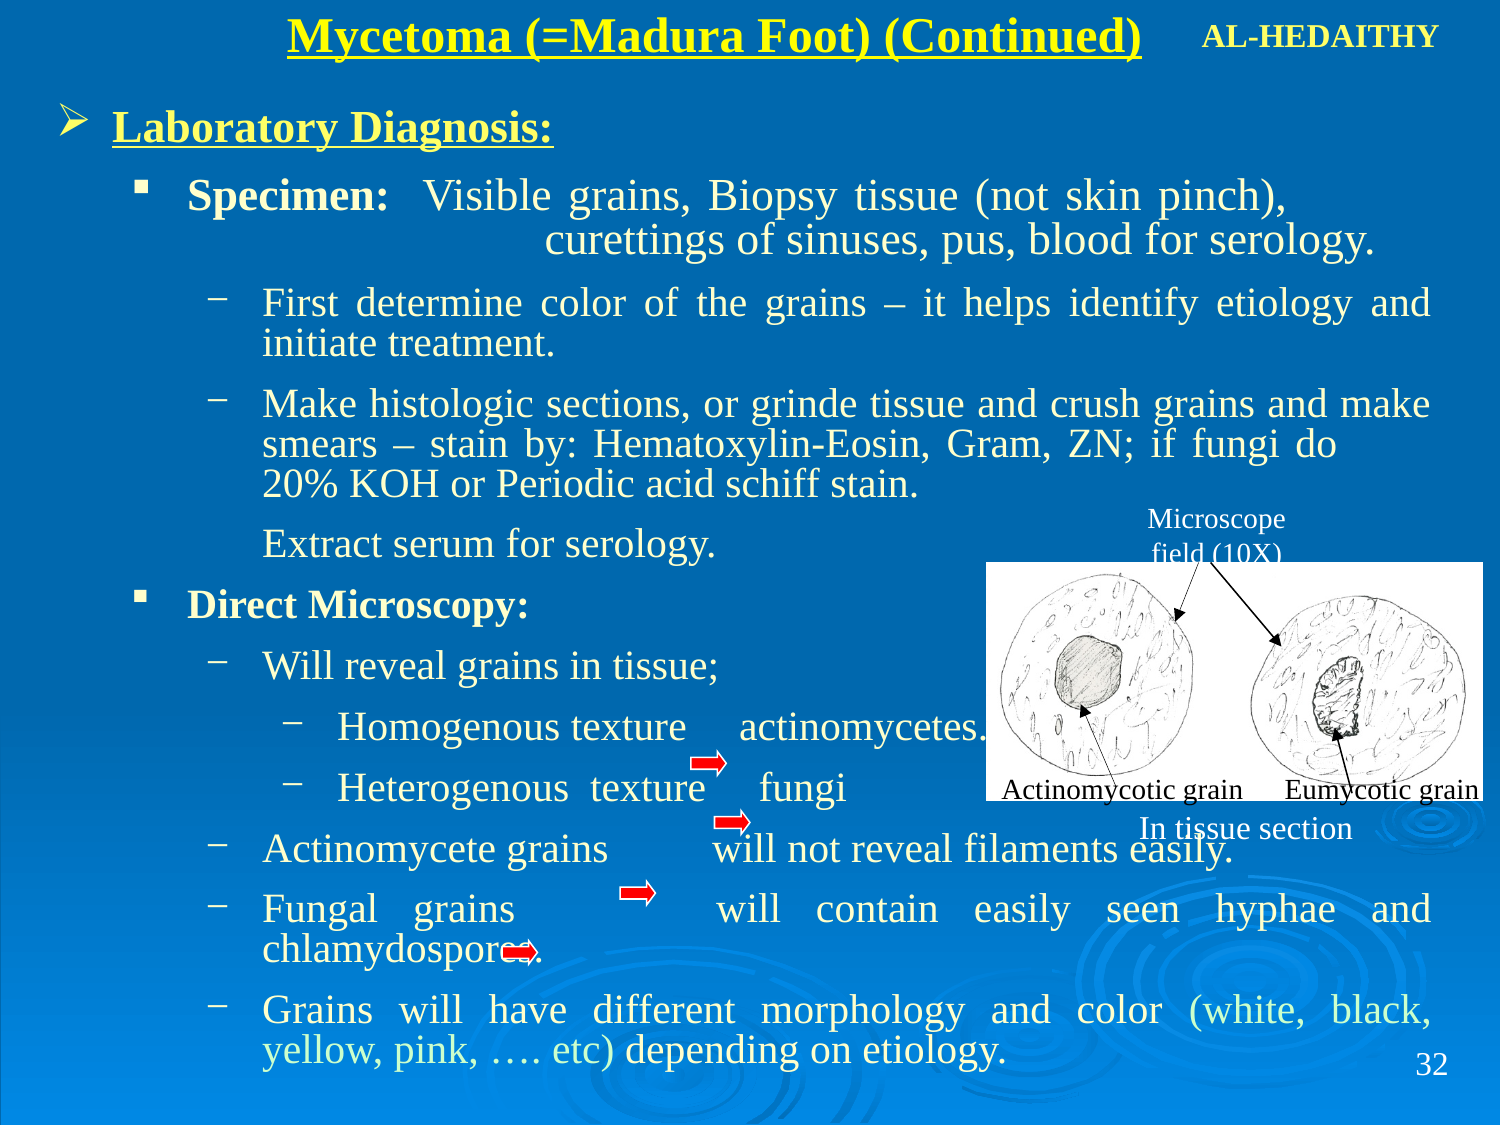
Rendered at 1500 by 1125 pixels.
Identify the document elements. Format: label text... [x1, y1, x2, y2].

text_box [502, 940, 538, 965]
text_box Eumycotic grain [1269, 763, 1500, 813]
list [985, 562, 1483, 801]
text_box Microscope field (10X) [1128, 491, 1306, 560]
text_box Mycetoma (=Madura Foot) (Continued) [253, 0, 1176, 71]
text_box 32 [1364, 1034, 1500, 1090]
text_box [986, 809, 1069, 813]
text_box In tissue section [1069, 810, 1424, 854]
text_box [714, 810, 750, 835]
text_box AL-HEDAITHY [1186, 7, 1471, 62]
text_box Laboratory Diagnosis: Specimen: Visible grains, Biopsy tissue (not skin pinch), curettings of sinuses, pus, blood for serology. First determine color of the grains – it helps identify etiology and initiate treatment. Make histologic sections, or grinde tissue and crush grains and make smears – stain by: Hematoxylin-Eosin, Gram, ZN; if fungi do 20% KOH or Periodic acid schiff stain. Extract serum for serology. Direct Microscopy: Will reveal grains in tissue; Homogenous texture actinomycetes. Heterogenous texture fungi Actinomycete grains will not reveal filaments easily. Fungal grains will contain easily seen hyphae and chlamydospores. Grains will have different morphology and color (white, black, yellow, pink, …. etc) depending on etiology. [41, 96, 1447, 1080]
text_box [620, 881, 656, 905]
text_box [690, 751, 727, 776]
